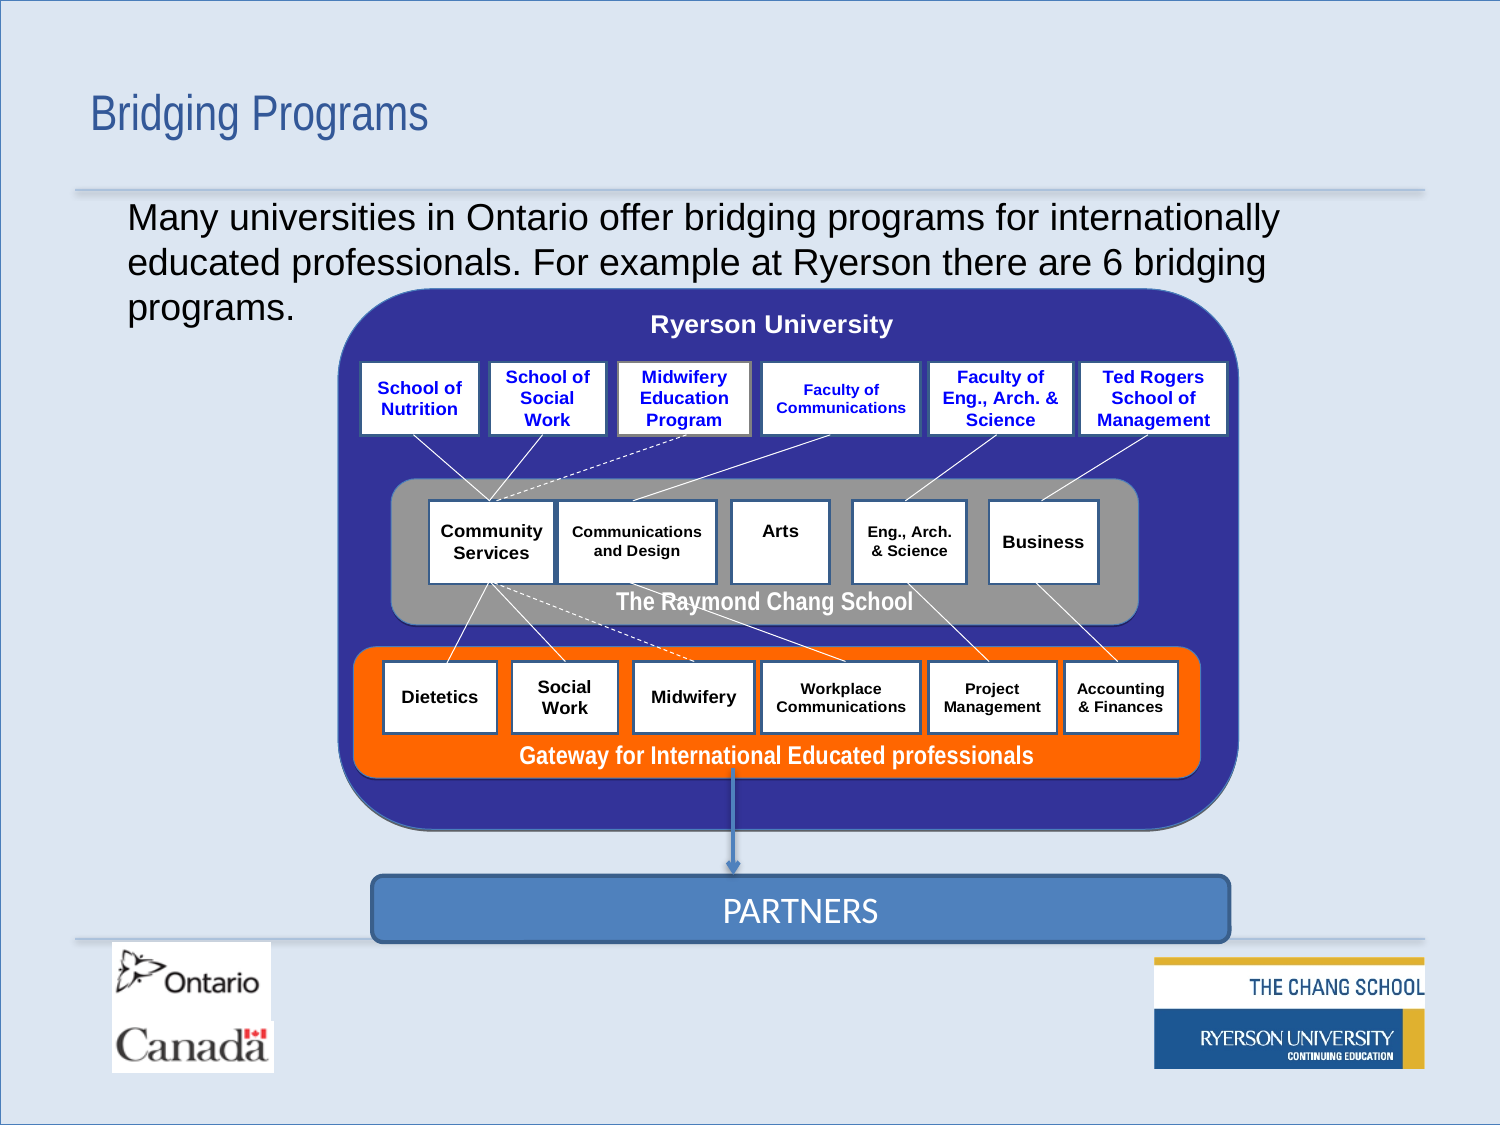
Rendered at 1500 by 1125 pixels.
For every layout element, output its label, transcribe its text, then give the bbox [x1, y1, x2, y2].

title Bridging Programs [74, 44, 1426, 177]
text_box Many universities in Ontario offer bridging programs for internationally educated professionals. For example at Ryerson there are 6 bridging programs. [112, 185, 1330, 336]
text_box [337, 288, 1241, 943]
picture [1154, 957, 1425, 1069]
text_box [112, 941, 274, 1073]
